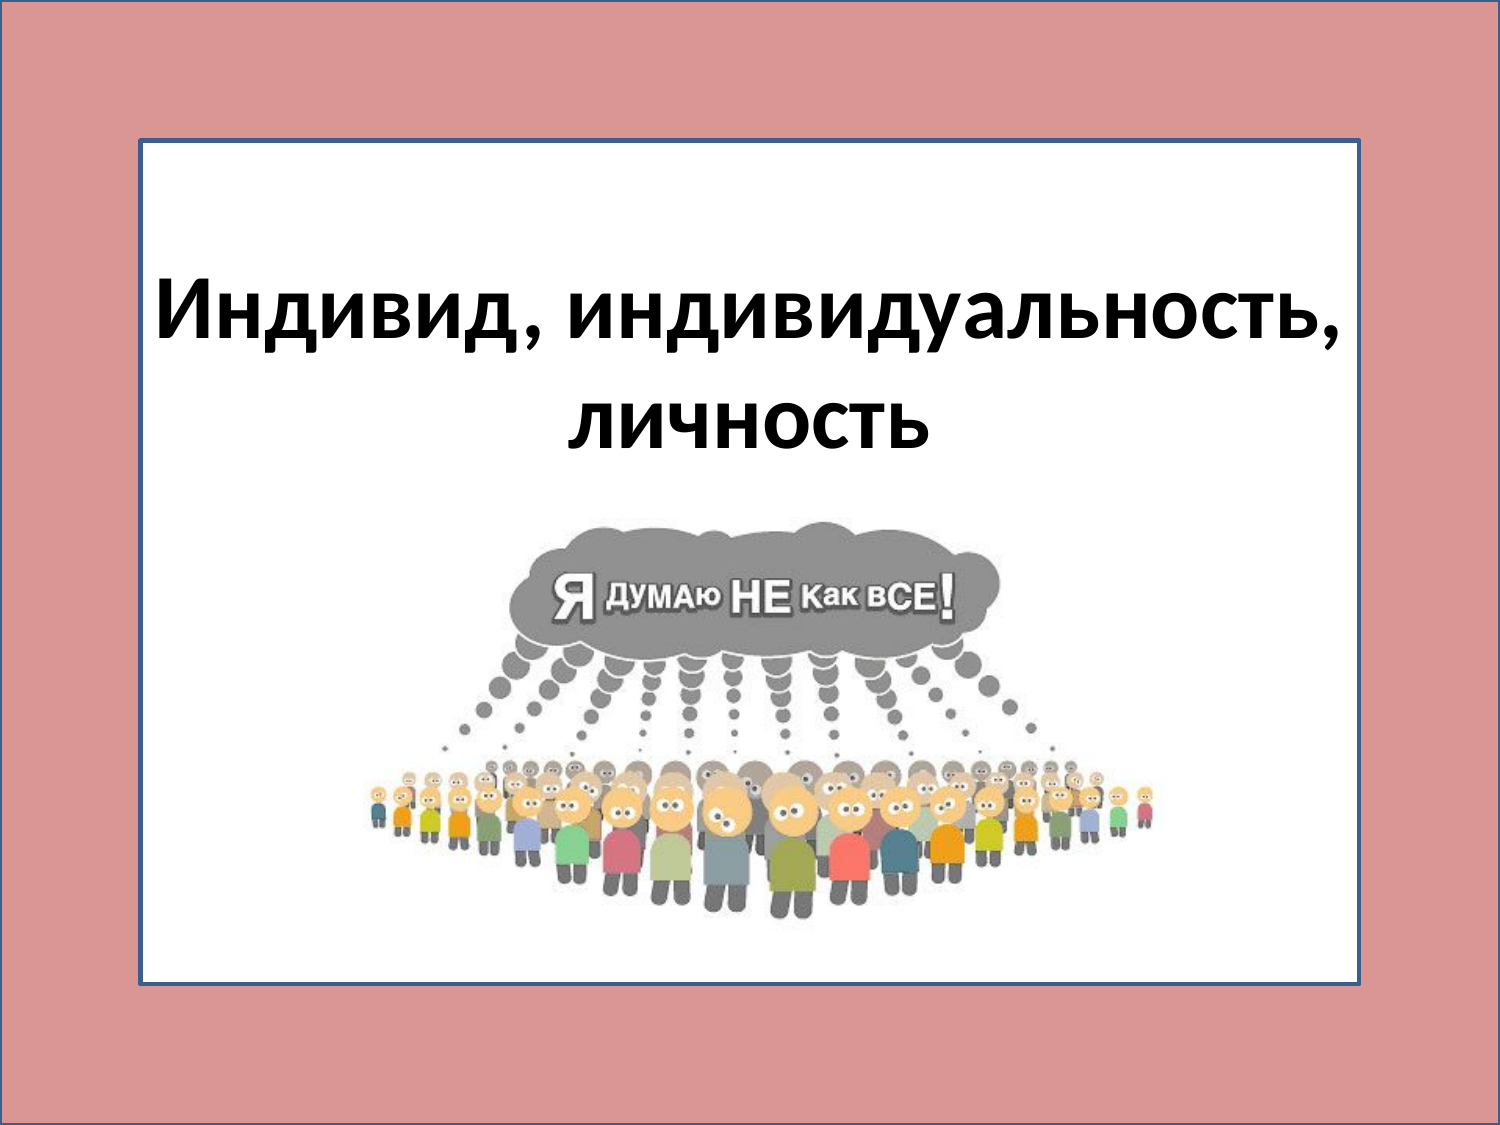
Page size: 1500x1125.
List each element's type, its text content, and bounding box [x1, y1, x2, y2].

picture [339, 480, 1184, 959]
title Индивид, индивидуальность, личность [143, 143, 1357, 669]
text_box [0, 0, 1500, 1125]
